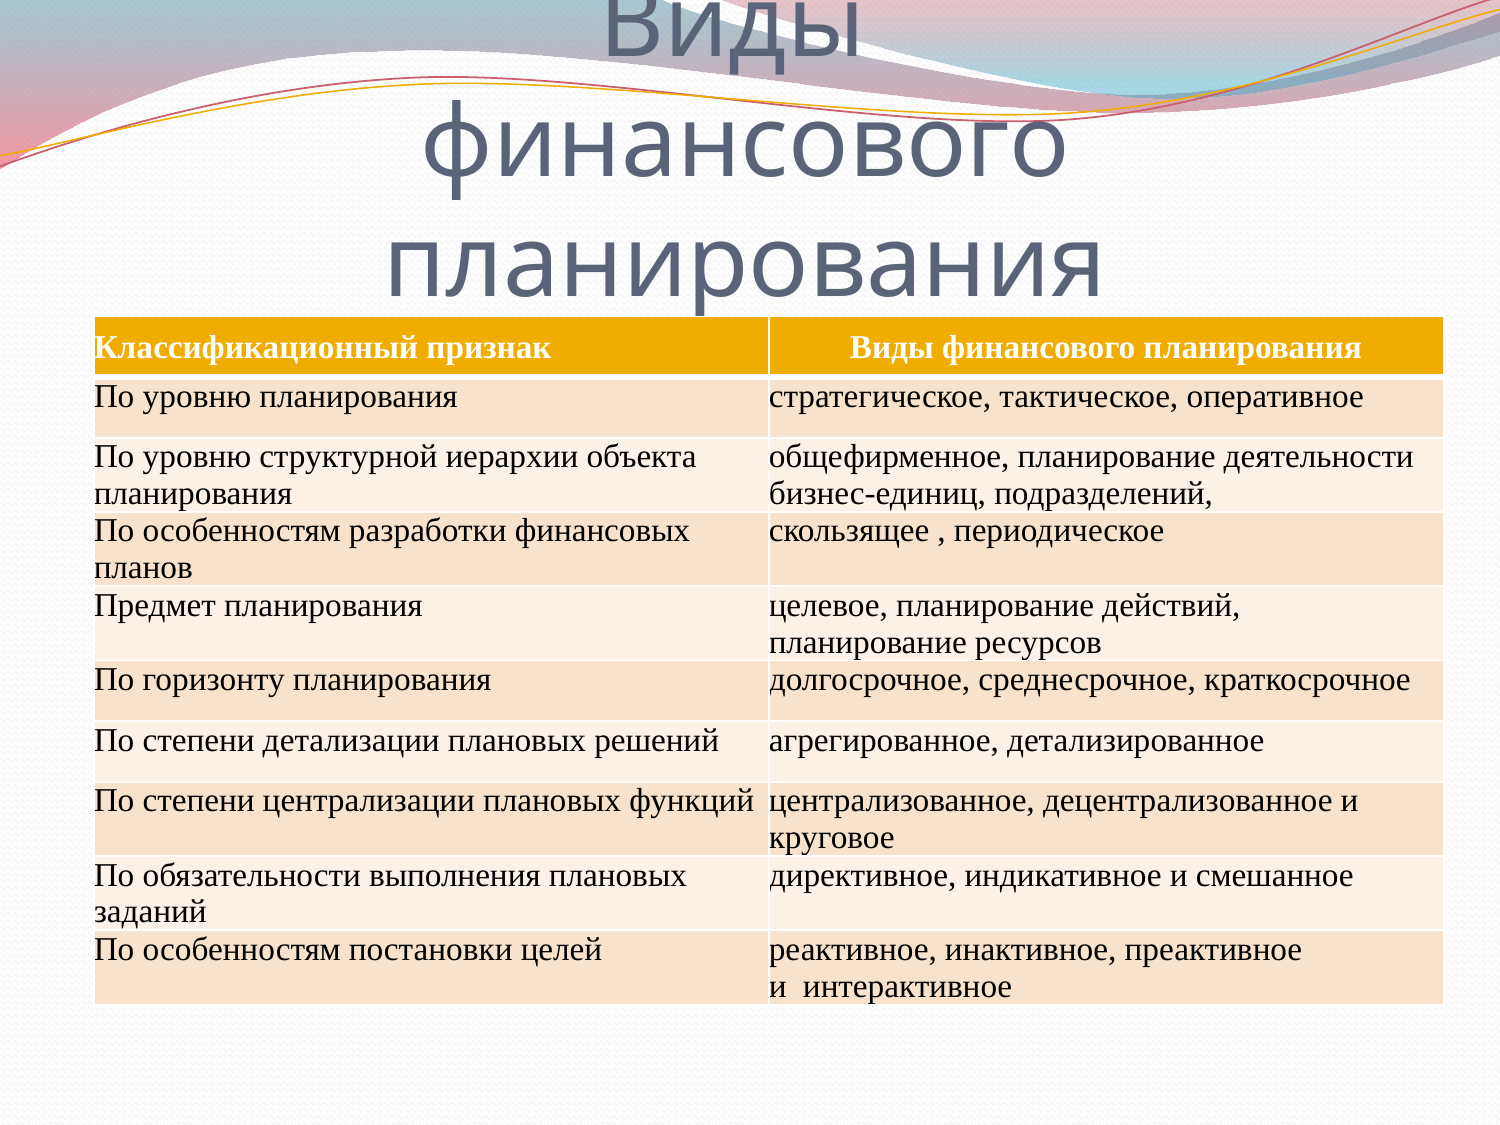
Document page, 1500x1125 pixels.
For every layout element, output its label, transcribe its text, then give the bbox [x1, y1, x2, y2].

table_cell По особенностям разработки финансовых планов [95, 513, 768, 585]
table_cell По уровню структурной иерархии объекта планирования [95, 439, 768, 511]
table_cell По уровню планирования [95, 380, 768, 437]
table_header Классификационный признак [95, 317, 768, 374]
table_cell реактивное, инактивное, преактивное и интерактивное [770, 931, 1443, 1004]
table_header Виды финансового планирования [770, 317, 1443, 374]
table_cell долгосрочное, среднесрочное, краткосрочное [770, 661, 1443, 720]
title Виды финансового планирования [70, 128, 1421, 317]
table_cell По степени централизации плановых функций [95, 783, 768, 855]
table_cell Предмет планирования [95, 587, 768, 660]
table_cell По степени детализации плановых решений [95, 722, 768, 781]
table_cell общефирменное, планирование деятельности бизнес-единиц, подразделений, [770, 439, 1443, 511]
table_cell агрегированное, детализированное [770, 722, 1443, 781]
table_cell скользящее , периодическое [770, 513, 1443, 585]
table_cell По горизонту планирования [95, 661, 768, 720]
table_cell централизованное, децентрализованное и круговое [770, 783, 1443, 855]
table_cell стратегическое, тактическое, оперативное [770, 380, 1443, 437]
table_cell целевое, планирование действий, планирование ресурсов [770, 587, 1443, 660]
table_cell По обязательности выполнения плановых заданий [95, 857, 768, 929]
table_cell По особенностям постановки целей [95, 931, 768, 1004]
table_cell директивное, индикативное и смешанное [770, 857, 1443, 929]
